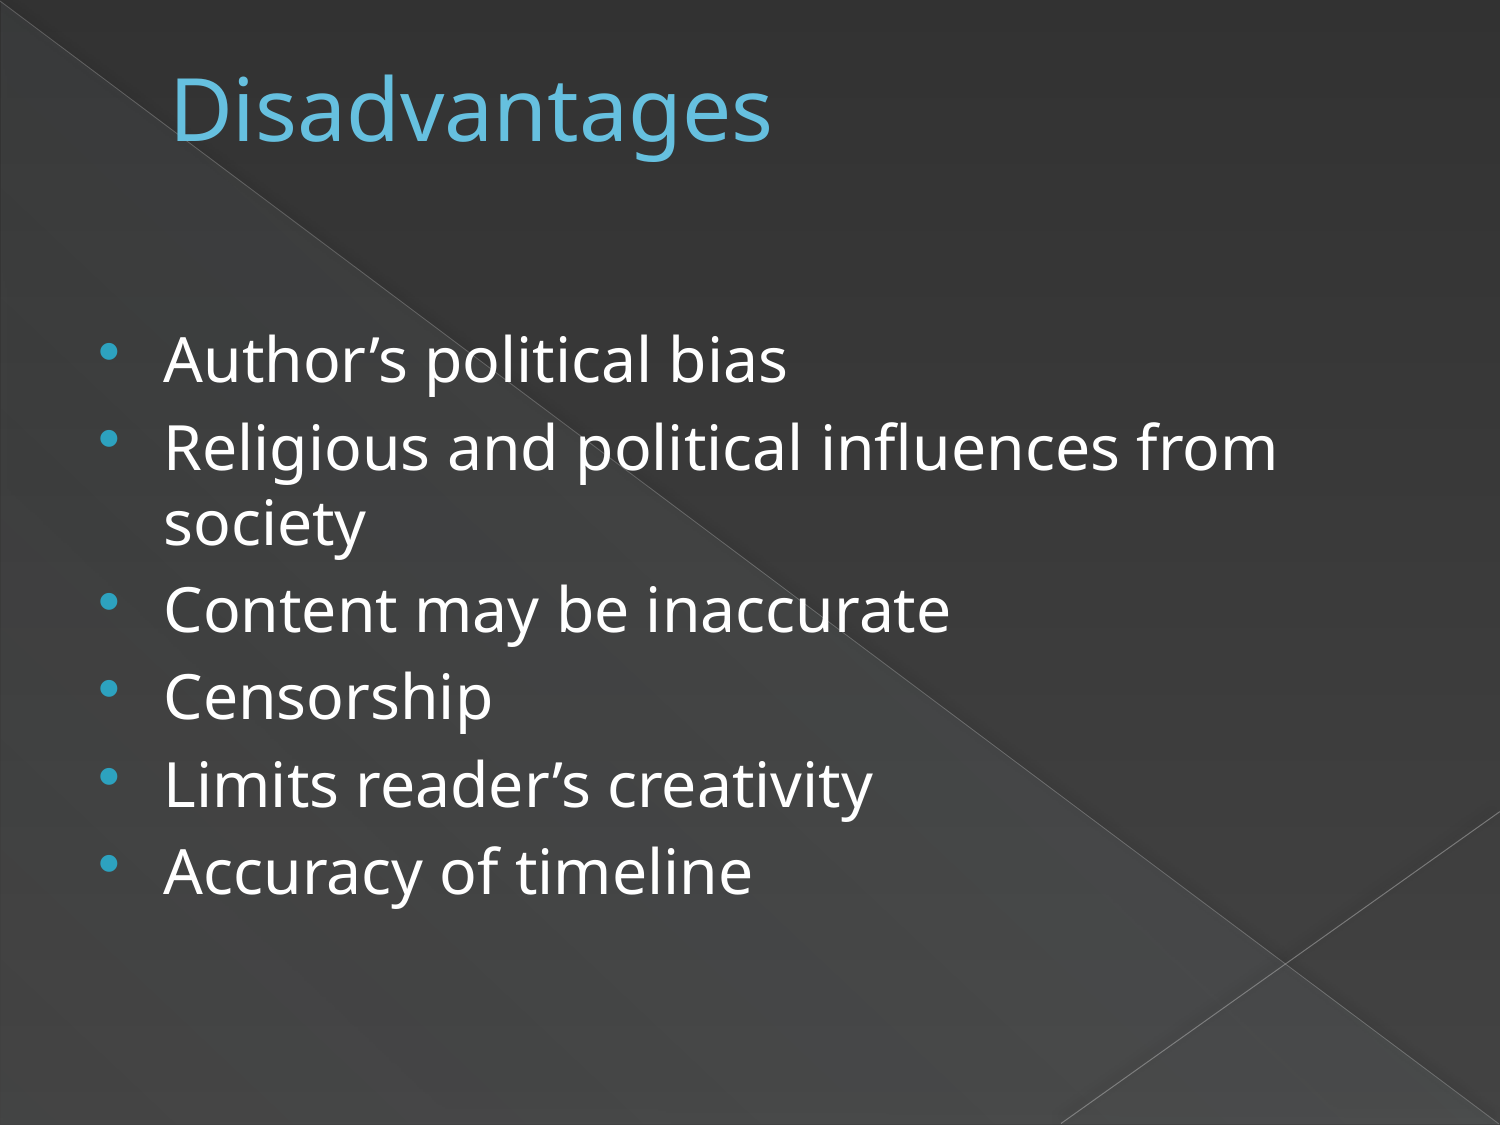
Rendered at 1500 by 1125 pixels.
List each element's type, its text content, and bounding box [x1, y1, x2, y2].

title Disadvantages [75, 43, 1425, 274]
list Author’s political bias Religious and political influences from society Content may be inaccurate Censorship Limits reader’s creativity Accuracy of timeline [74, 312, 1426, 1063]
